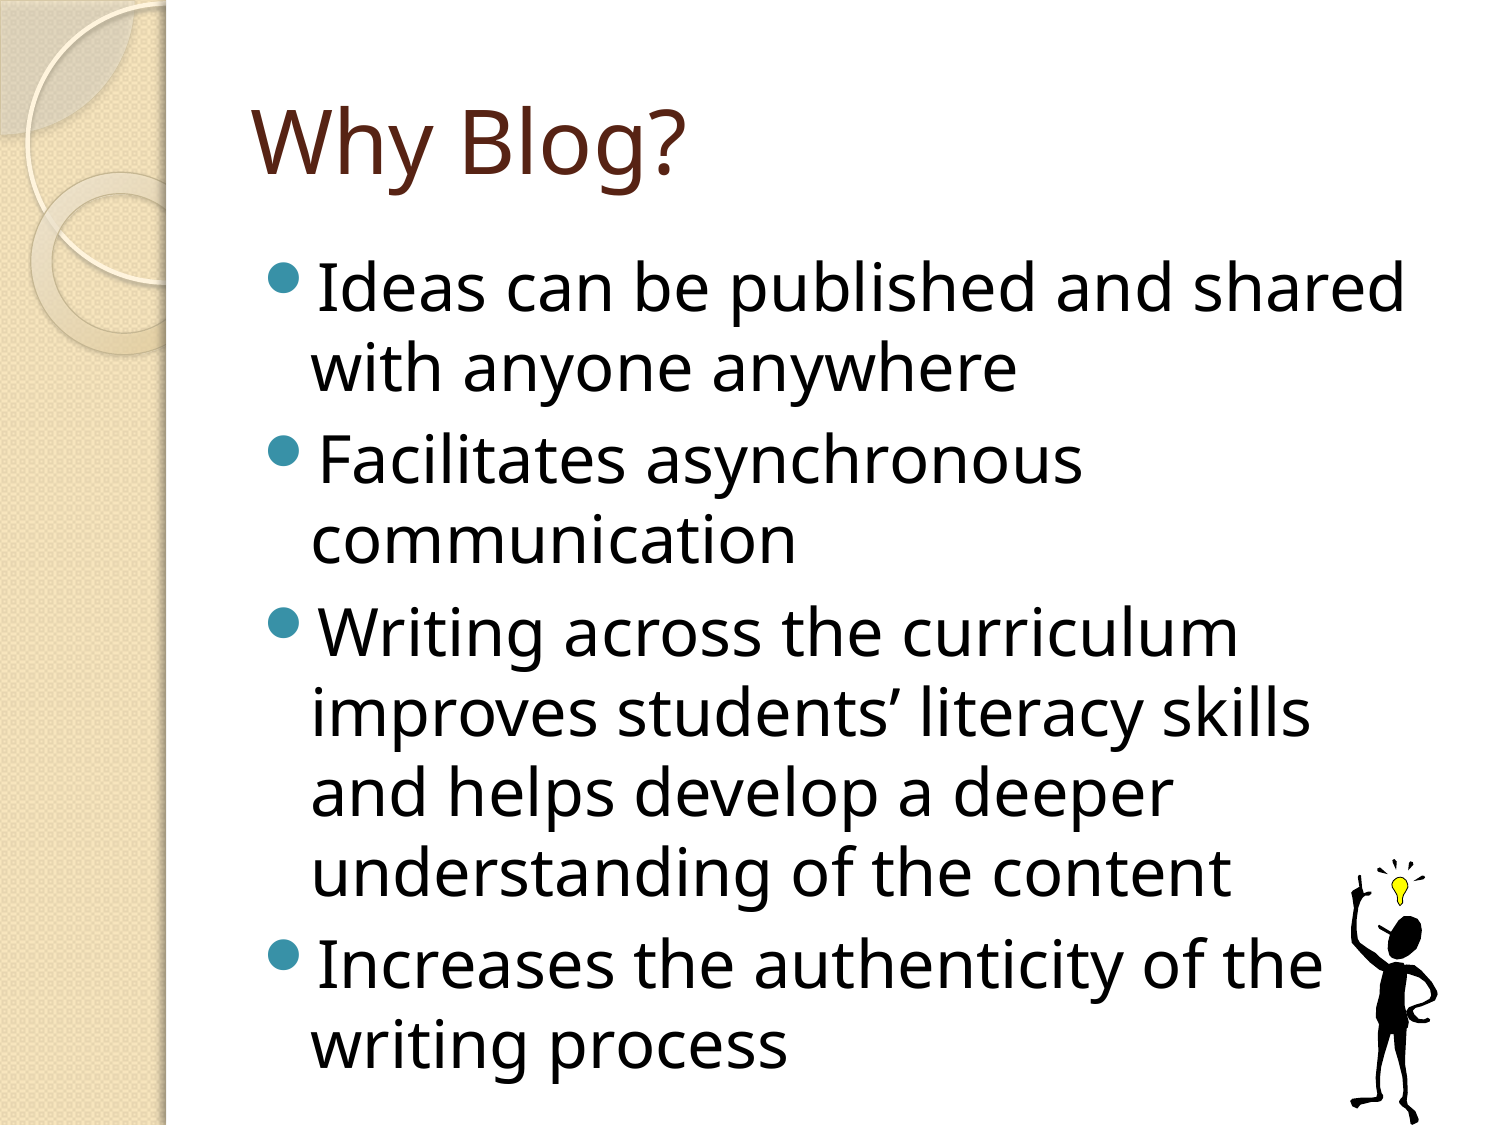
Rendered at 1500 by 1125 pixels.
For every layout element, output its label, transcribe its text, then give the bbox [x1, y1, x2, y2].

list Ideas can be published and shared with anyone anywhere Facilitates asynchronous communication Writing across the curriculum improves students’ literacy skills and helps develop a deeper understanding of the content Increases the authenticity of the writing process [235, 237, 1466, 1025]
title Why Blog? [235, 45, 1466, 233]
picture [1349, 858, 1438, 1125]
